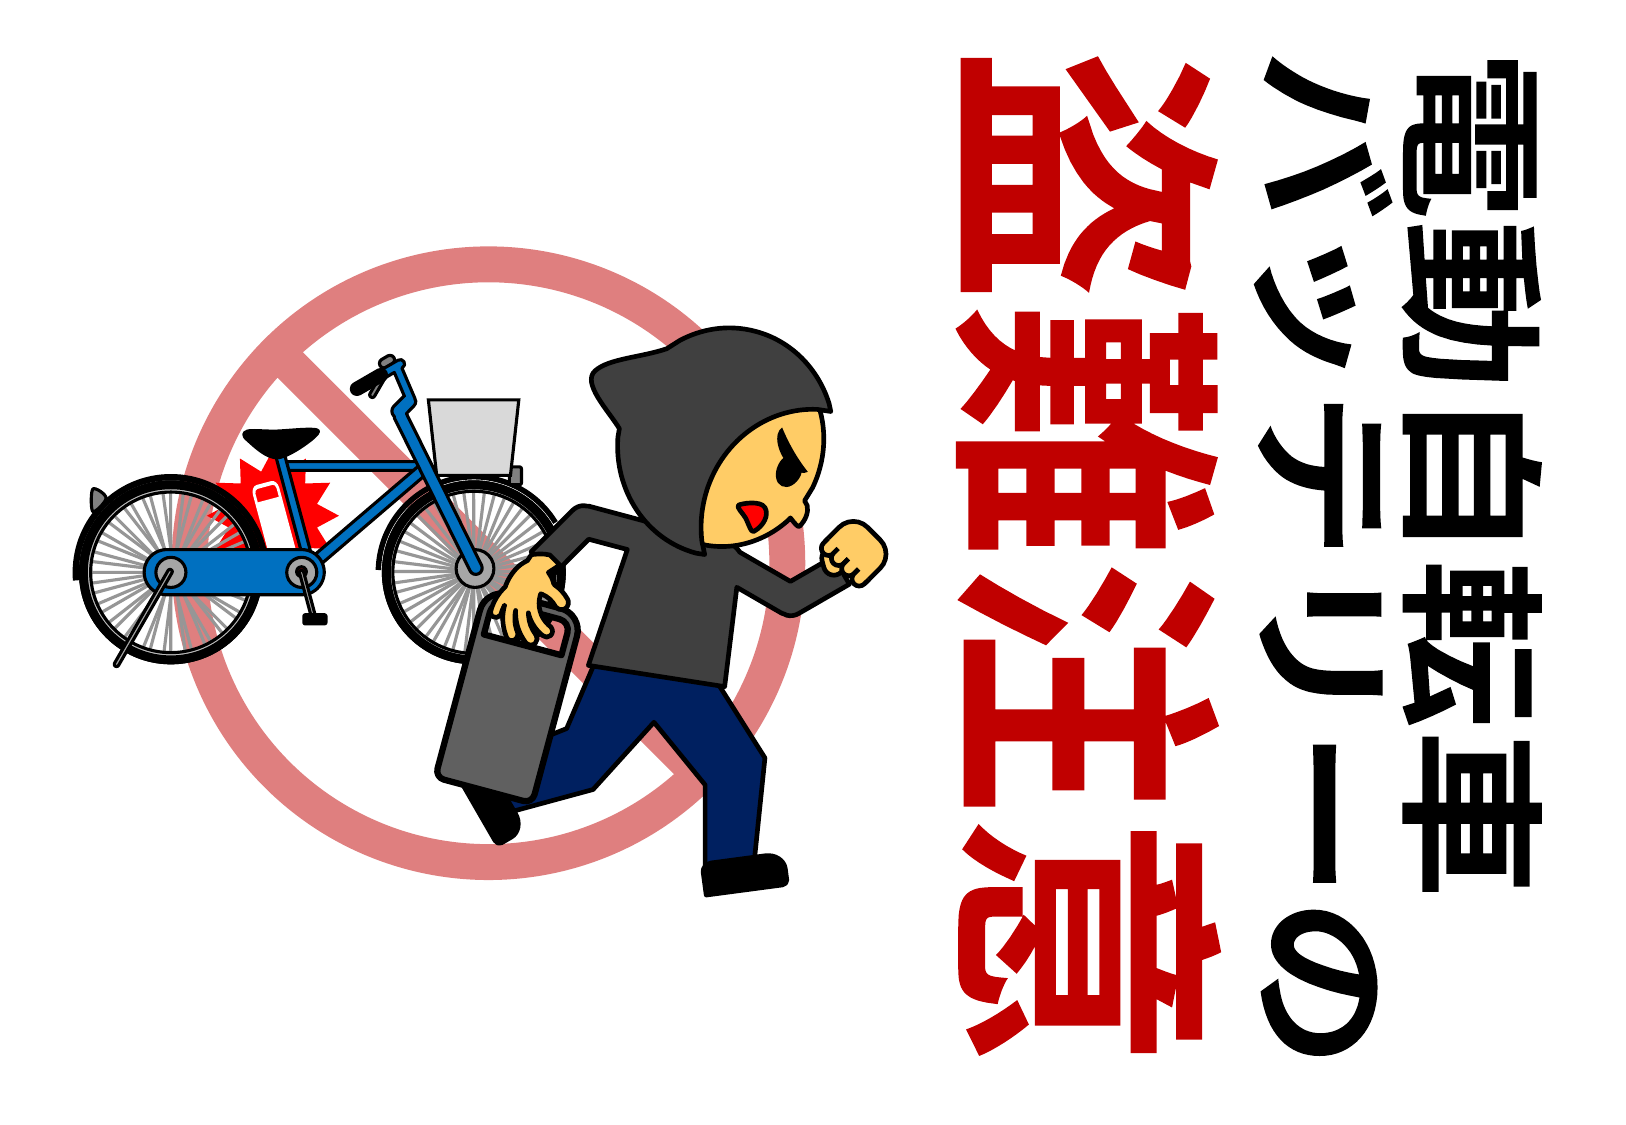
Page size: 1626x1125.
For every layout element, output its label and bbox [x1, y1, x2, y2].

text_box [73, 246, 883, 891]
